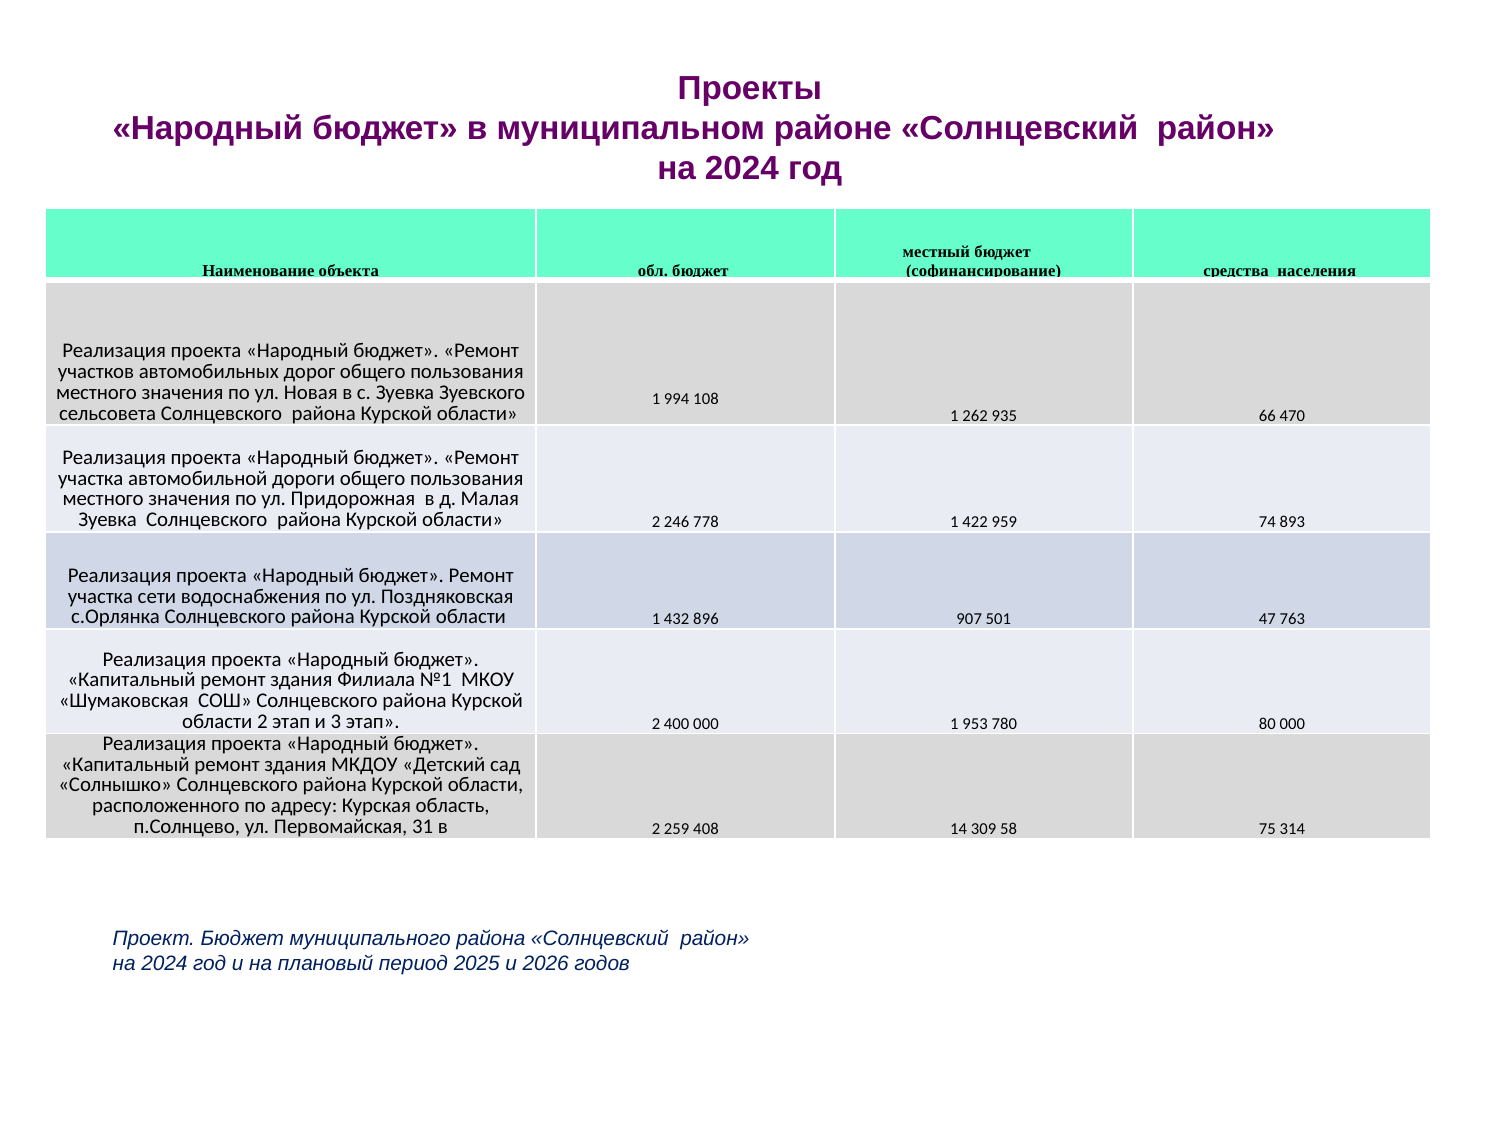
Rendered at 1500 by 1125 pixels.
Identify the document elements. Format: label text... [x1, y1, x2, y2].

table_header средства населения [1134, 209, 1430, 277]
table_cell 1 422 959 [836, 426, 1132, 531]
table_cell 1 994 108 [537, 283, 834, 424]
table_cell Реализация проекта «Народный бюджет». «Капитальный ремонт здания МКДОУ «Детский сад «Солнышко» Солнцевского района Курской области, расположенного по адресу: Курская область, п.Солнцево, ул. Первомайская, 31 в [46, 734, 535, 838]
table_cell Реализация проекта «Народный бюджет». «Ремонт участков автомобильных дорог общего пользования местного значения по ул. Новая в с. Зуевка Зуевского сельсовета Солнцевского района Курской области» [46, 283, 535, 424]
table_cell 74 893 [1134, 426, 1430, 531]
table_cell 2 259 408 [537, 734, 834, 838]
table_cell 2 400 000 [537, 630, 834, 733]
table_header местный бюджет (софинансирование) [836, 209, 1132, 277]
table_cell 1 262 935 [836, 283, 1132, 424]
table_cell 1 953 780 [836, 630, 1132, 733]
table_cell Реализация проекта «Народный бюджет». Ремонт участка сети водоснабжения по ул. Поздняковская с.Орлянка Солнцевского района Курской области [46, 533, 535, 628]
table_cell 80 000 [1134, 630, 1430, 733]
table_cell Реализация проекта «Народный бюджет». «Ремонт участка автомобильной дороги общего пользования местного значения по ул. Придорожная в д. Малая Зуевка Солнцевского района Курской области» [46, 426, 535, 531]
table_cell 2 246 778 [537, 426, 834, 531]
table_cell 66 470 [1134, 283, 1430, 424]
title Проекты «Народный бюджет» в муниципальном районе «Солнцевский район» на 2024 год [75, 45, 1425, 207]
table_header Наименование объекта [46, 209, 535, 277]
text_box Проект. Бюджет муниципального района «Солнцевский район» на 2024 год и на плановый период 2025 и 2026 годов [97, 917, 1125, 983]
table_cell Реализация проекта «Народный бюджет». «Капитальный ремонт здания Филиала №1 МКОУ «Шумаковская СОШ» Солнцевского района Курской области 2 этап и 3 этап». [46, 630, 535, 733]
table_cell 1 432 896 [537, 533, 834, 628]
table_cell 14 309 58 [836, 734, 1132, 838]
table_header обл. бюджет [537, 209, 834, 277]
table_cell 907 501 [836, 533, 1132, 628]
table_cell 75 314 [1134, 734, 1430, 838]
table_cell 47 763 [1134, 533, 1430, 628]
